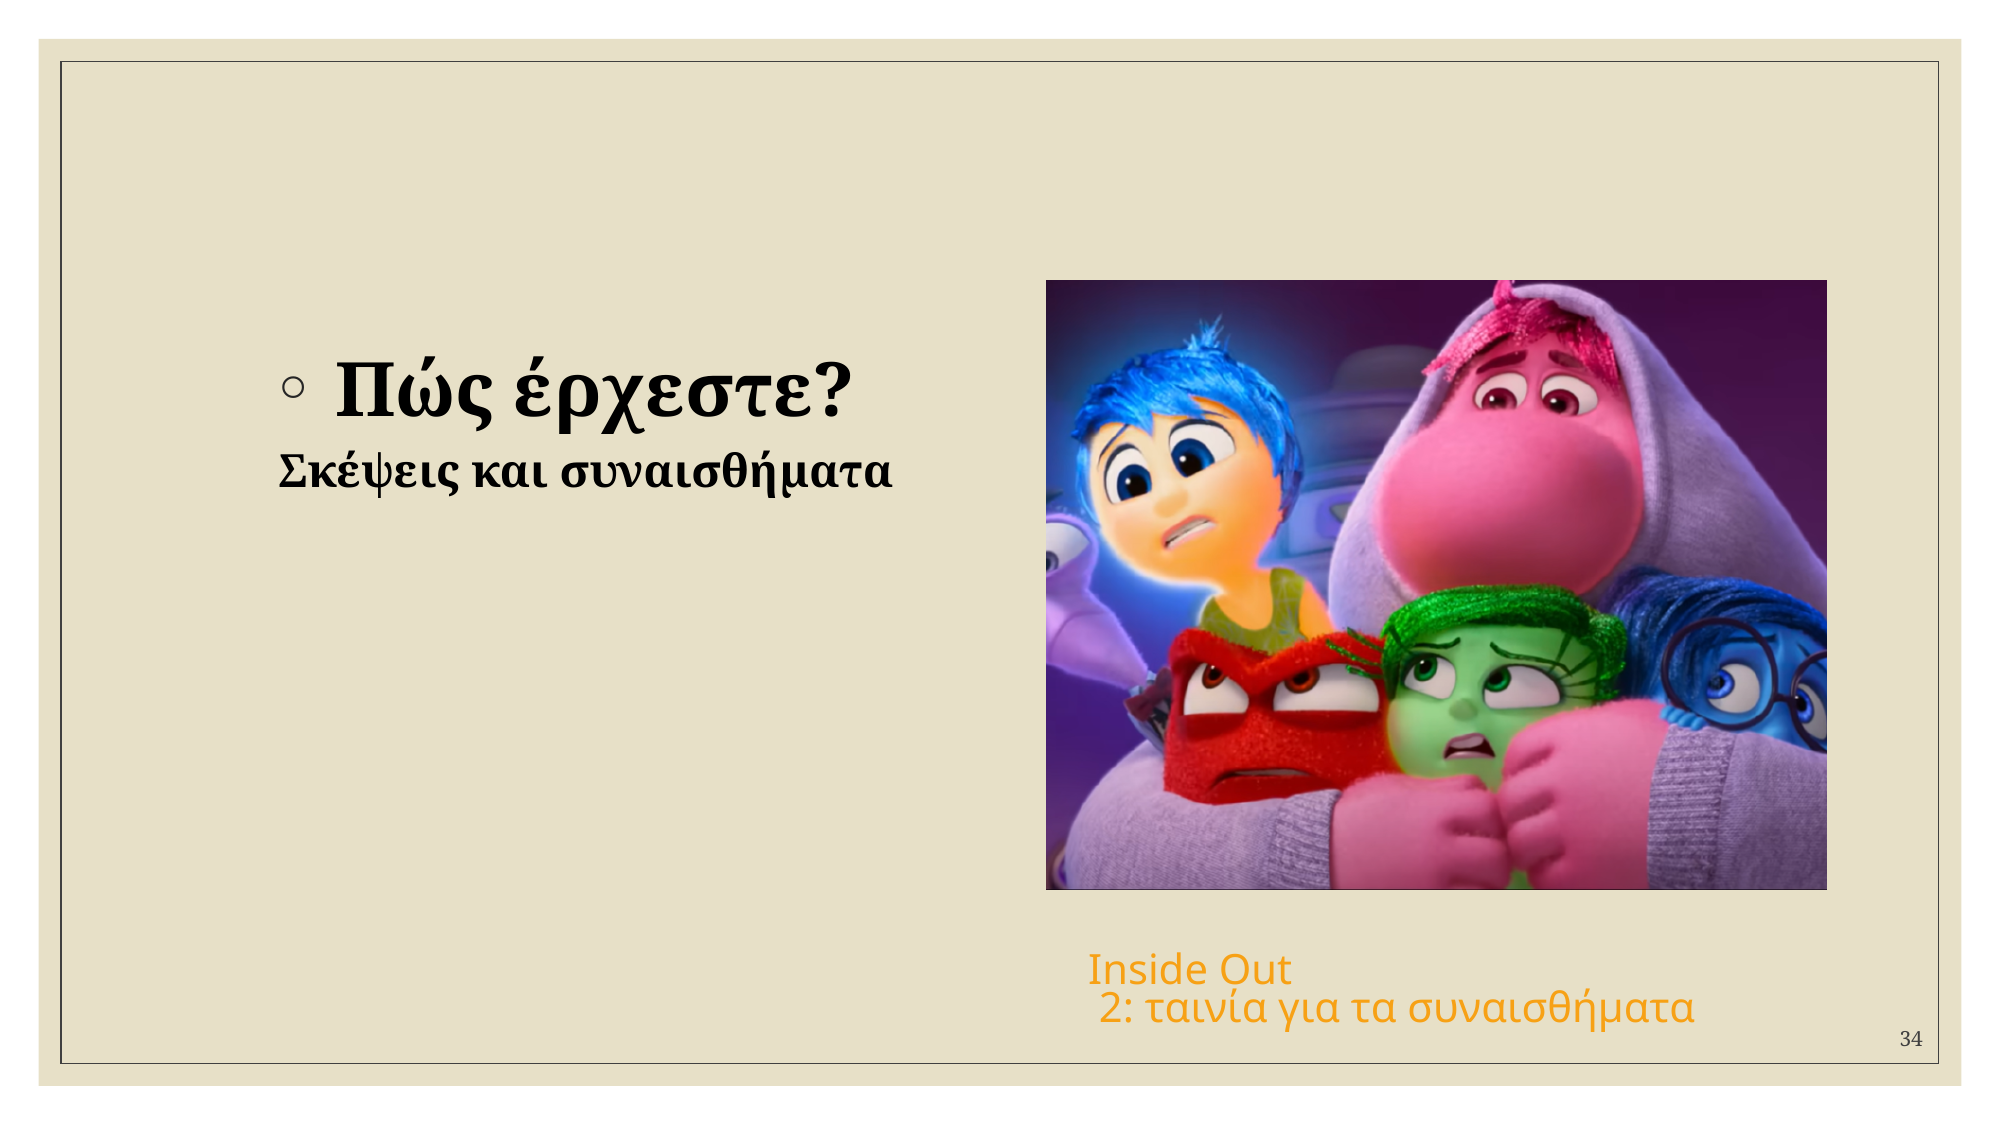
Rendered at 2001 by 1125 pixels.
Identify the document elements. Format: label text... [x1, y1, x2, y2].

slide_number 34 [1697, 1019, 1938, 1062]
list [1046, 280, 1827, 890]
list Πώς έρχεστε? Σκέψεις και συναισθήματα [173, 224, 954, 946]
text_box Inside Out 2: ταινία για τα συναισθήματα [1073, 955, 1872, 1046]
